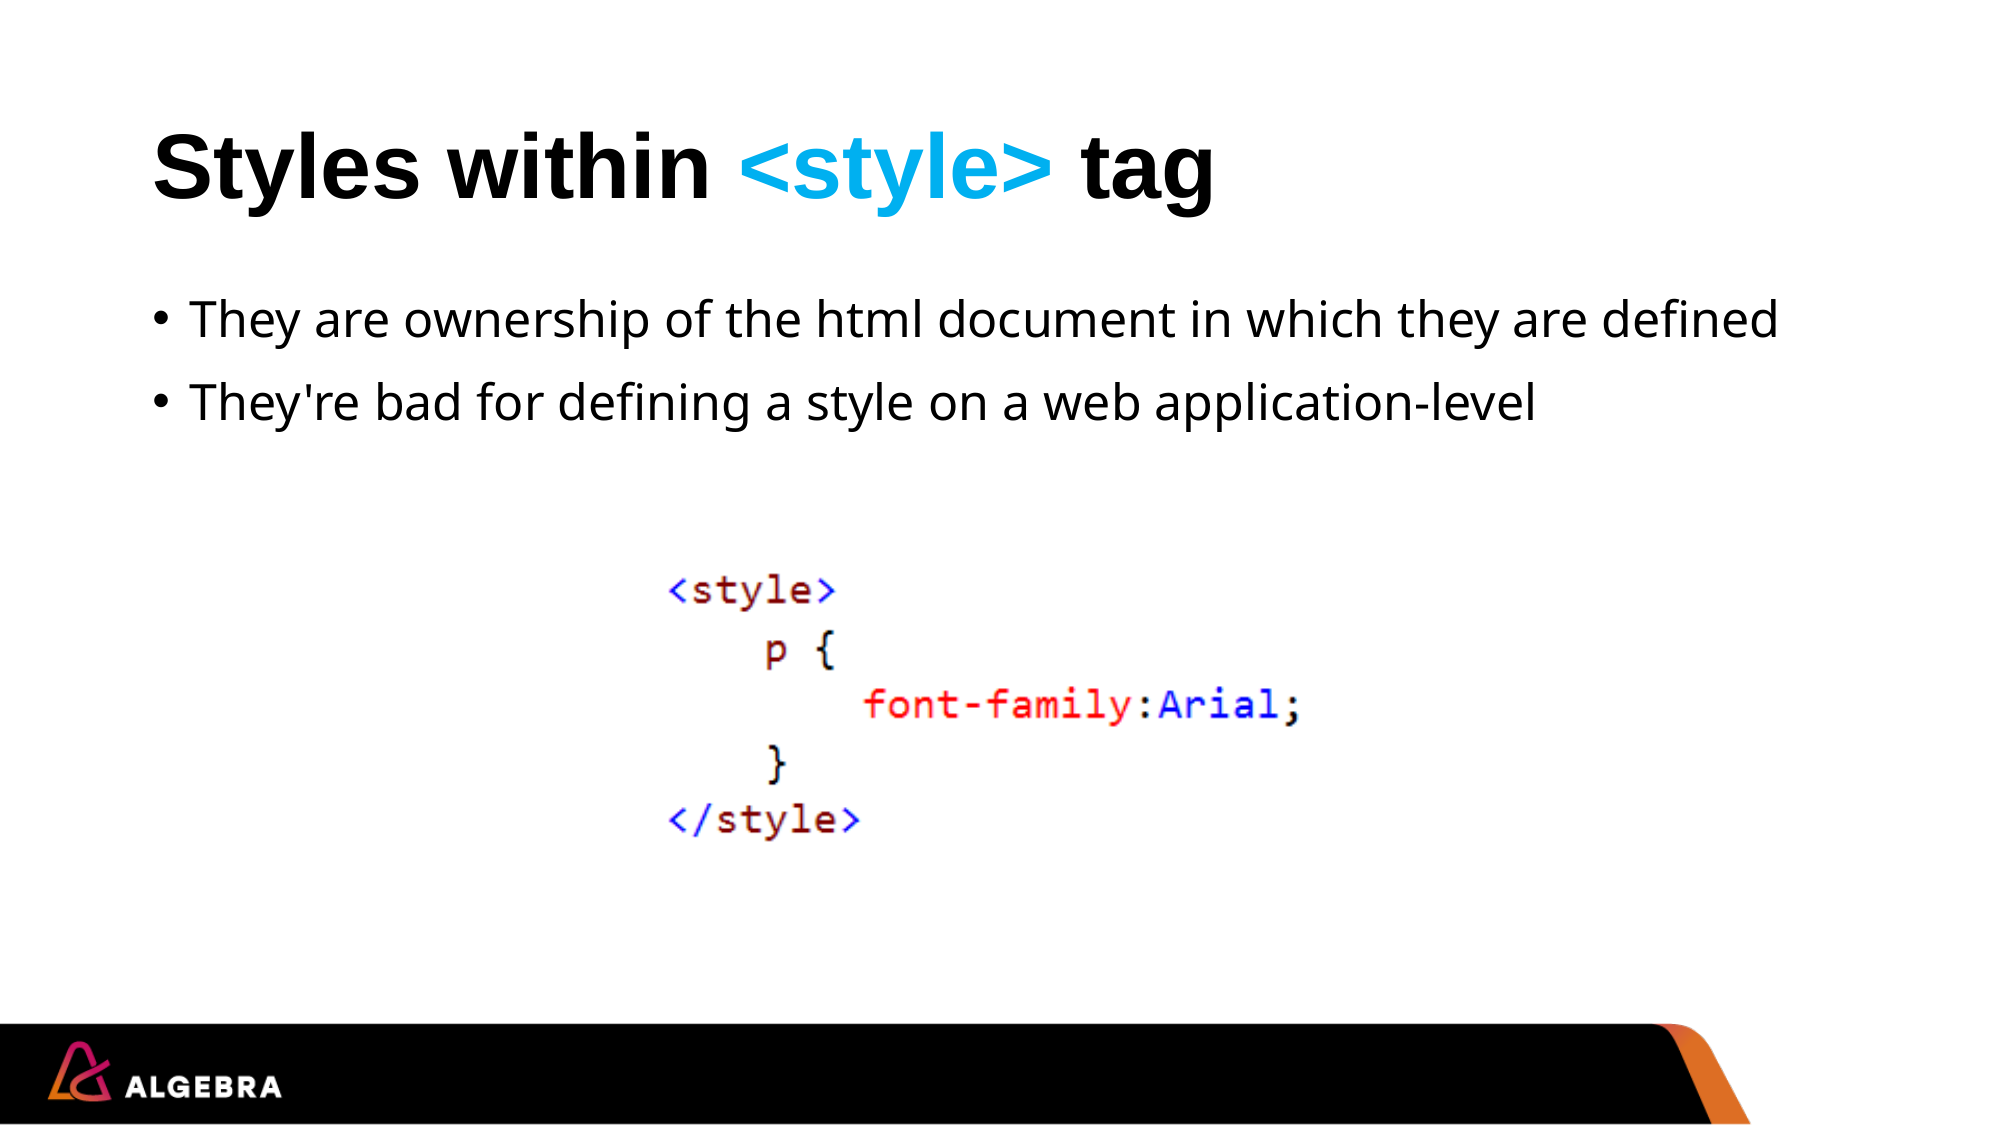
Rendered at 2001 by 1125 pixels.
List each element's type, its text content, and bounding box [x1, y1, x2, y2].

list They are ownership of the html document in which they are defined They're bad for defining a style on a web application-level [137, 277, 1846, 992]
picture [0, 1023, 1958, 1125]
title Styles within <style> tag [137, 59, 1863, 278]
picture [653, 562, 1347, 854]
